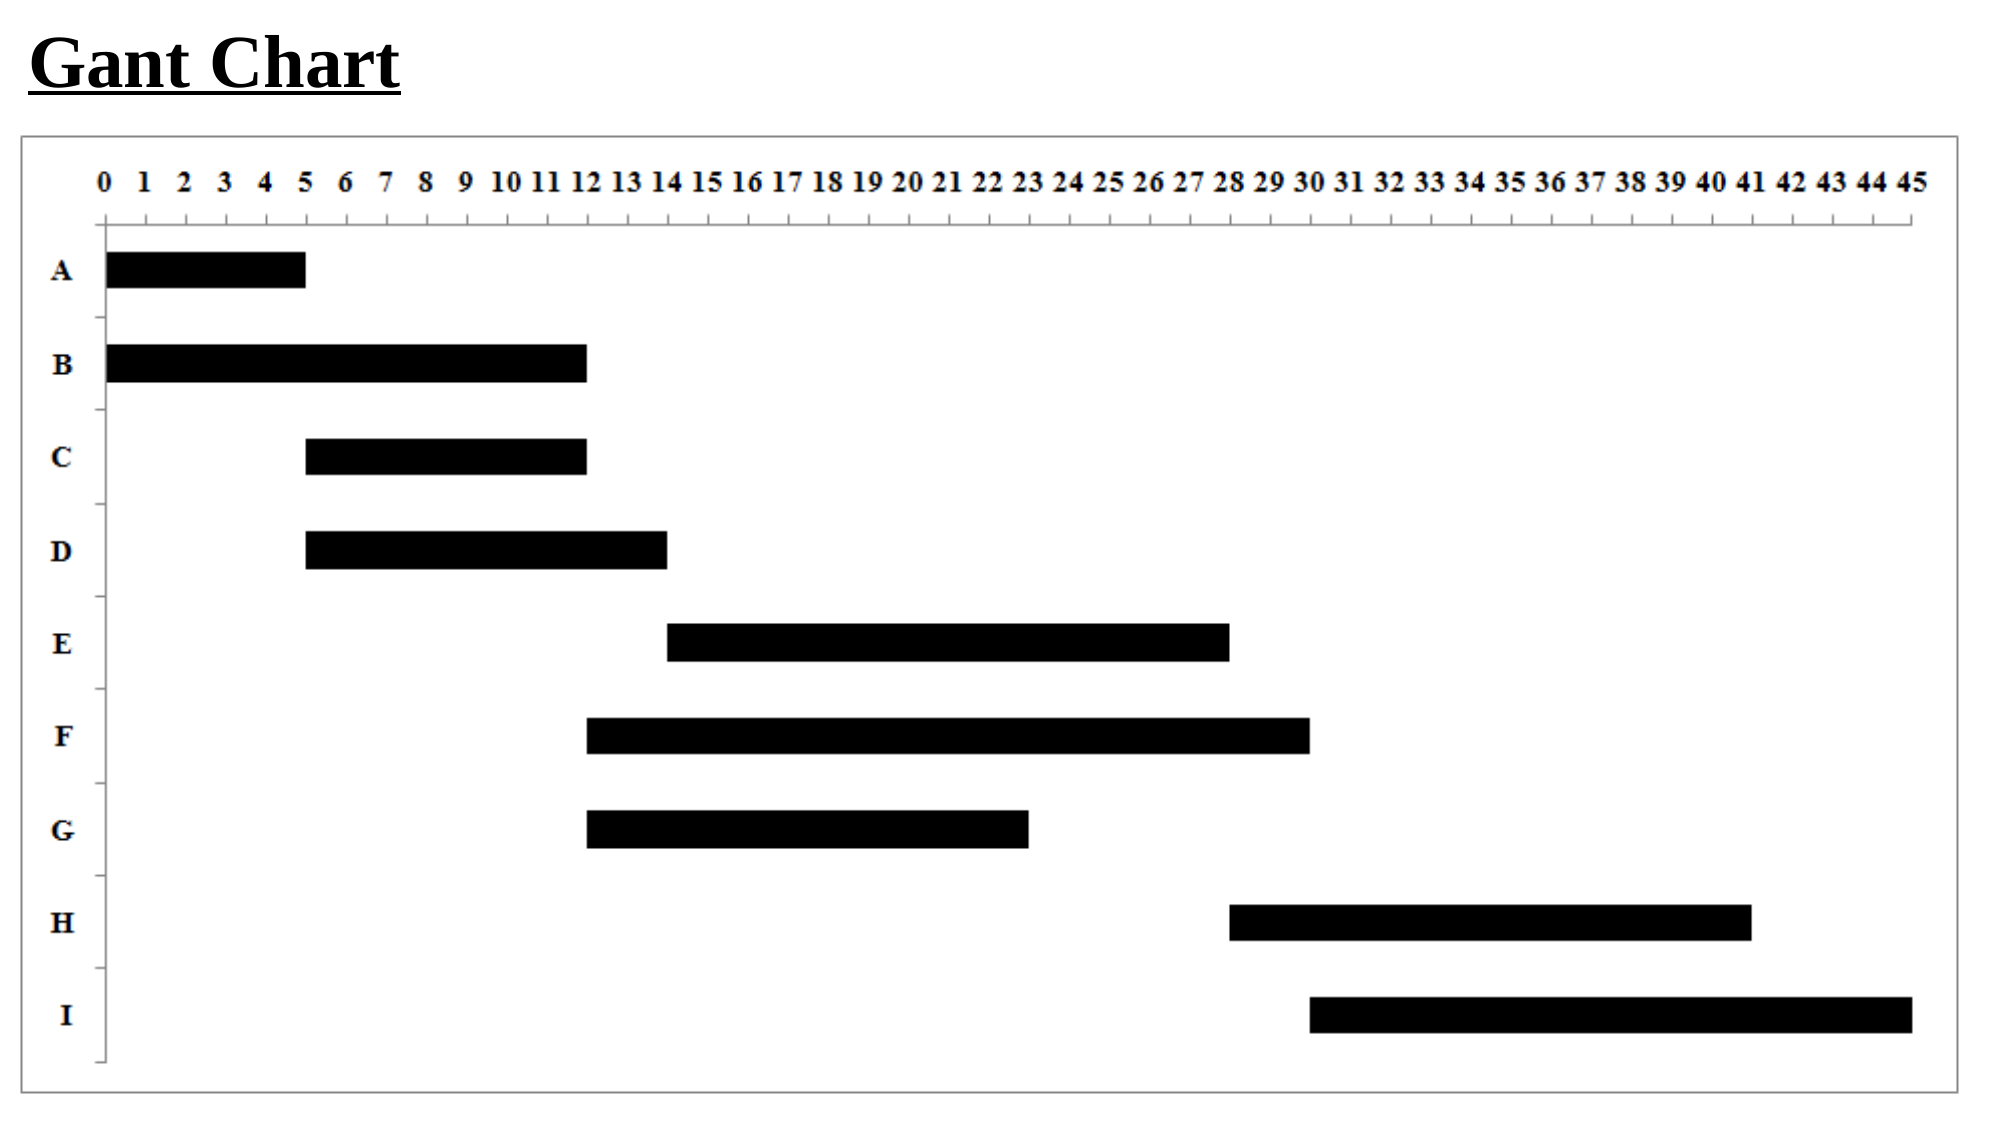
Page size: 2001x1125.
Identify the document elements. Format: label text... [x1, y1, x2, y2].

text_box Gant Chart [13, 4, 874, 110]
picture [19, 134, 1961, 1096]
